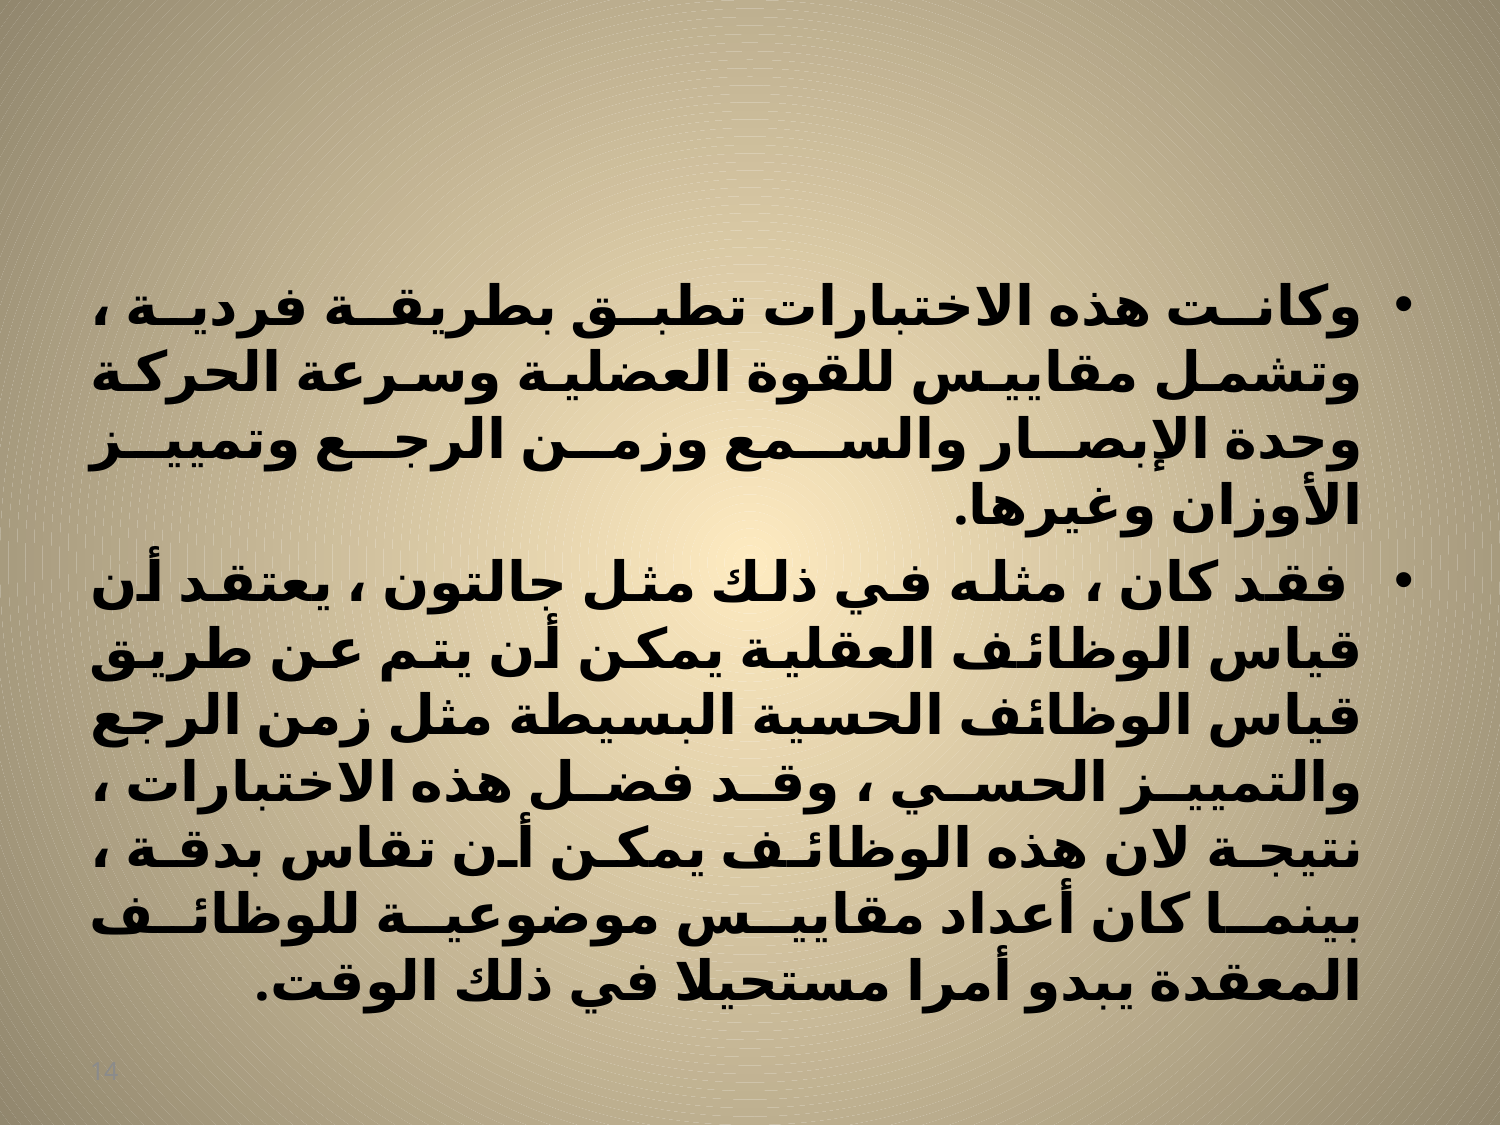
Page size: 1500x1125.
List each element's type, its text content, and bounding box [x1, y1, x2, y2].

list وكانت هذه الاختبارات تطبق بطريقة فردية ، وتشمل مقاييس للقوة العضلية وسرعة الحركة وحدة الإبصار والسمع وزمن الرجع وتمييز الأوزان وغيرها. فقد كان ، مثله في ذلك مثل جالتون ، يعتقد أن قياس الوظائف العقلية يمكن أن يتم عن طريق قياس الوظائف الحسية البسيطة مثل زمن الرجع والتمييز الحسي ، وقد فضل هذه الاختبارات ، نتيجة لان هذه الوظائف يمكن أن تقاس بدقة ، بينما كان أعداد مقاييس موضوعية للوظائف المعقدة يبدو أمرا مستحيلا في ذلك الوقت. [75, 262, 1425, 1090]
slide_number 14 [75, 1042, 425, 1103]
